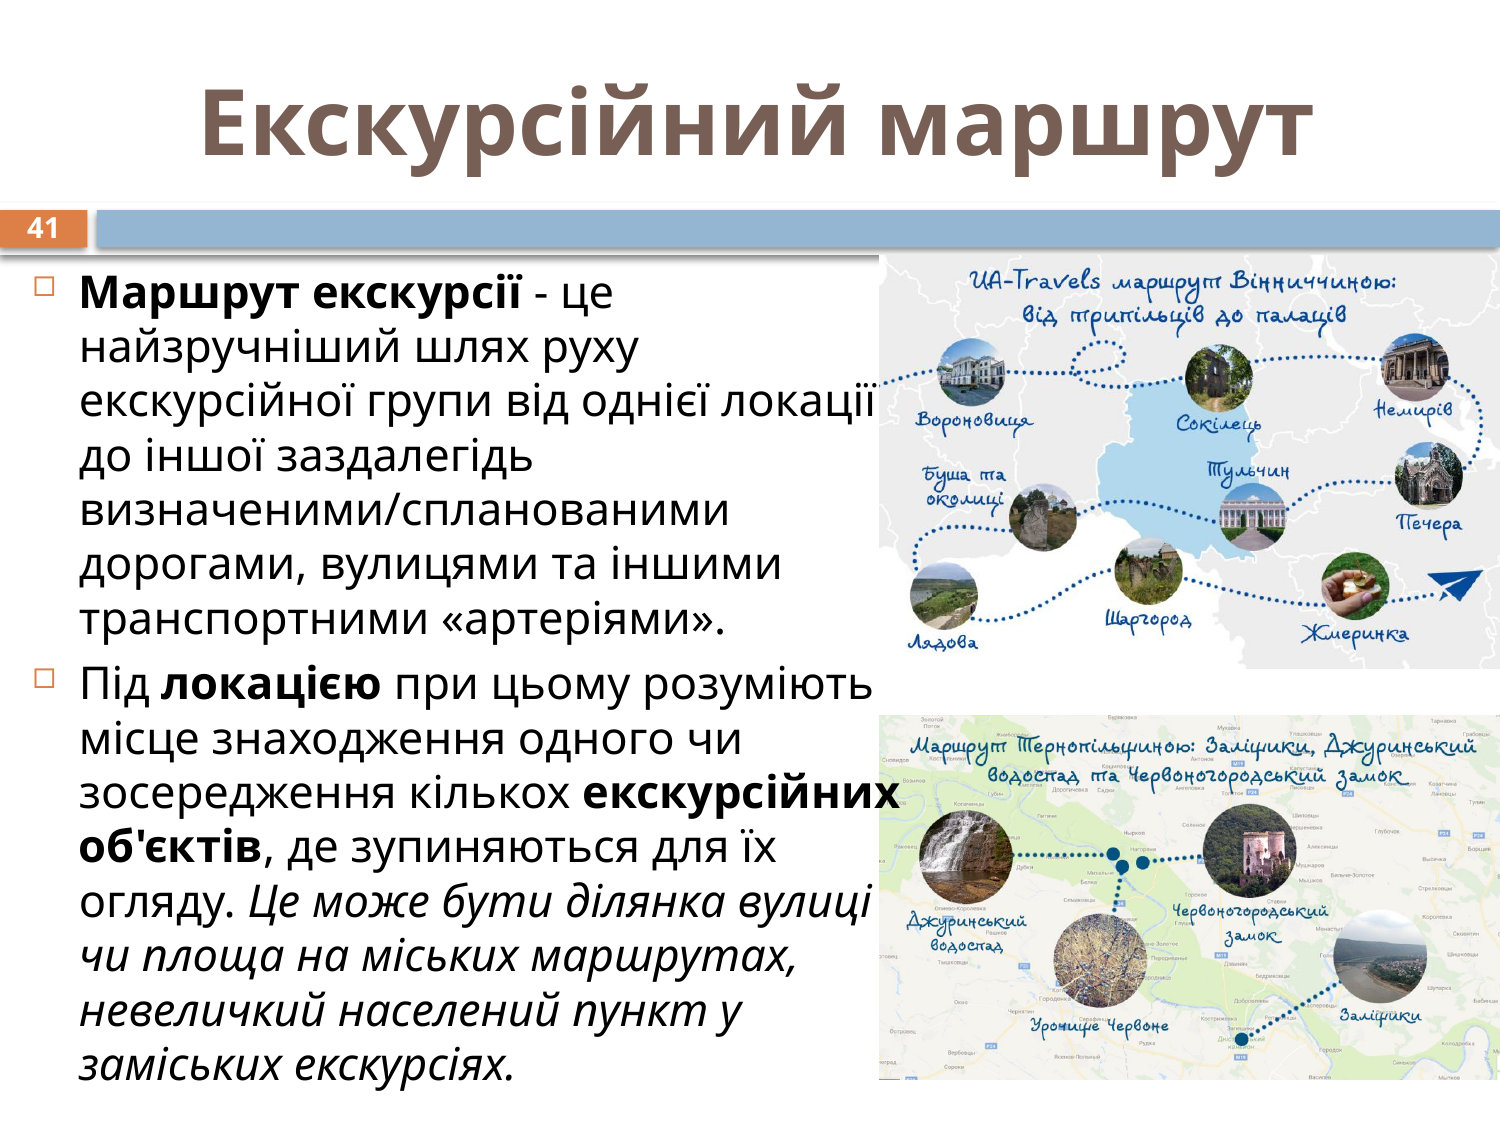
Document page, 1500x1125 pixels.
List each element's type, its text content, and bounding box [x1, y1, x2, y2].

picture [879, 255, 1500, 670]
title Екскурсійний маршрут [100, 37, 1438, 200]
list Маршрут екскурсії - це найзручніший шлях руху екскурсійної групи від однієї локації до іншої заздалегідь визначеними/спланованими дорогами, вулицями та іншими транспортними «артеріями». Під локацією при цьому розуміють місце знаходження одного чи зосередження кількох екскурсійних об'єктів, де зупиняються для їх огляду. Це може бути ділянка вулиці чи площа на міських маршрутах, невеличкий населений пункт у заміських екскурсіях. [17, 255, 916, 1106]
picture [879, 715, 1500, 1080]
slide_number 41 [0, 208, 88, 249]
